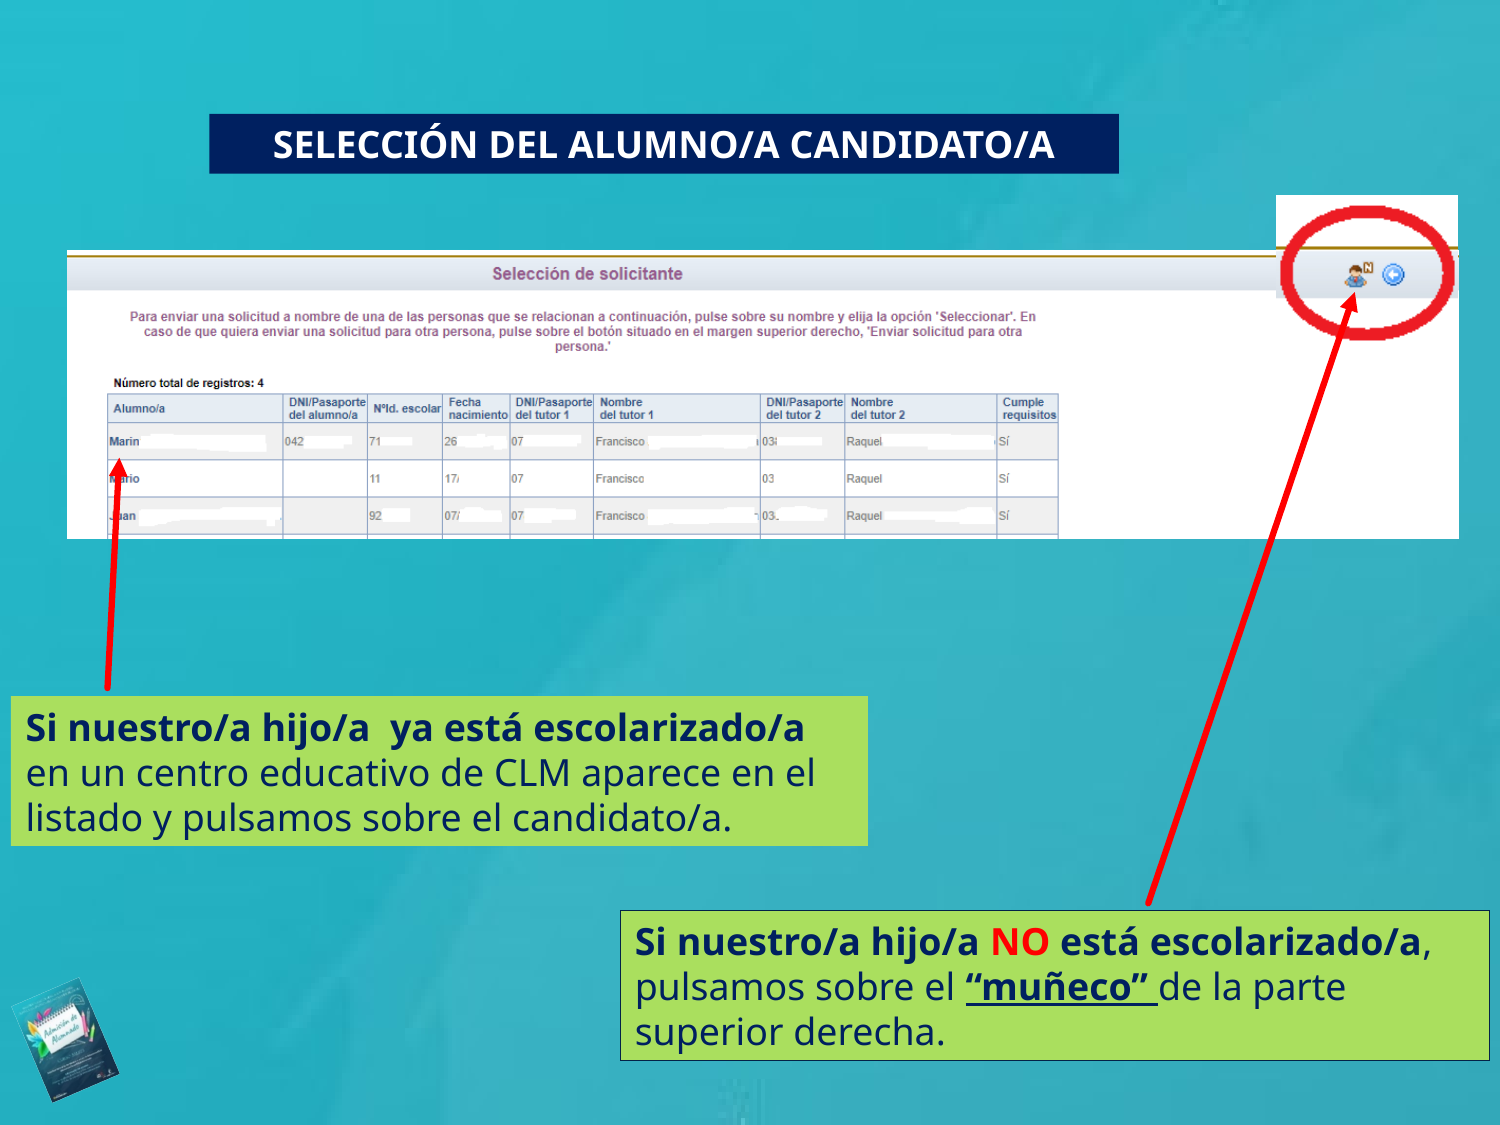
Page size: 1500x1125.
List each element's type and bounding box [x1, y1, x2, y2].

text_box [107, 457, 120, 689]
text_box [1148, 291, 1356, 904]
picture [0, 0, 1500, 1125]
